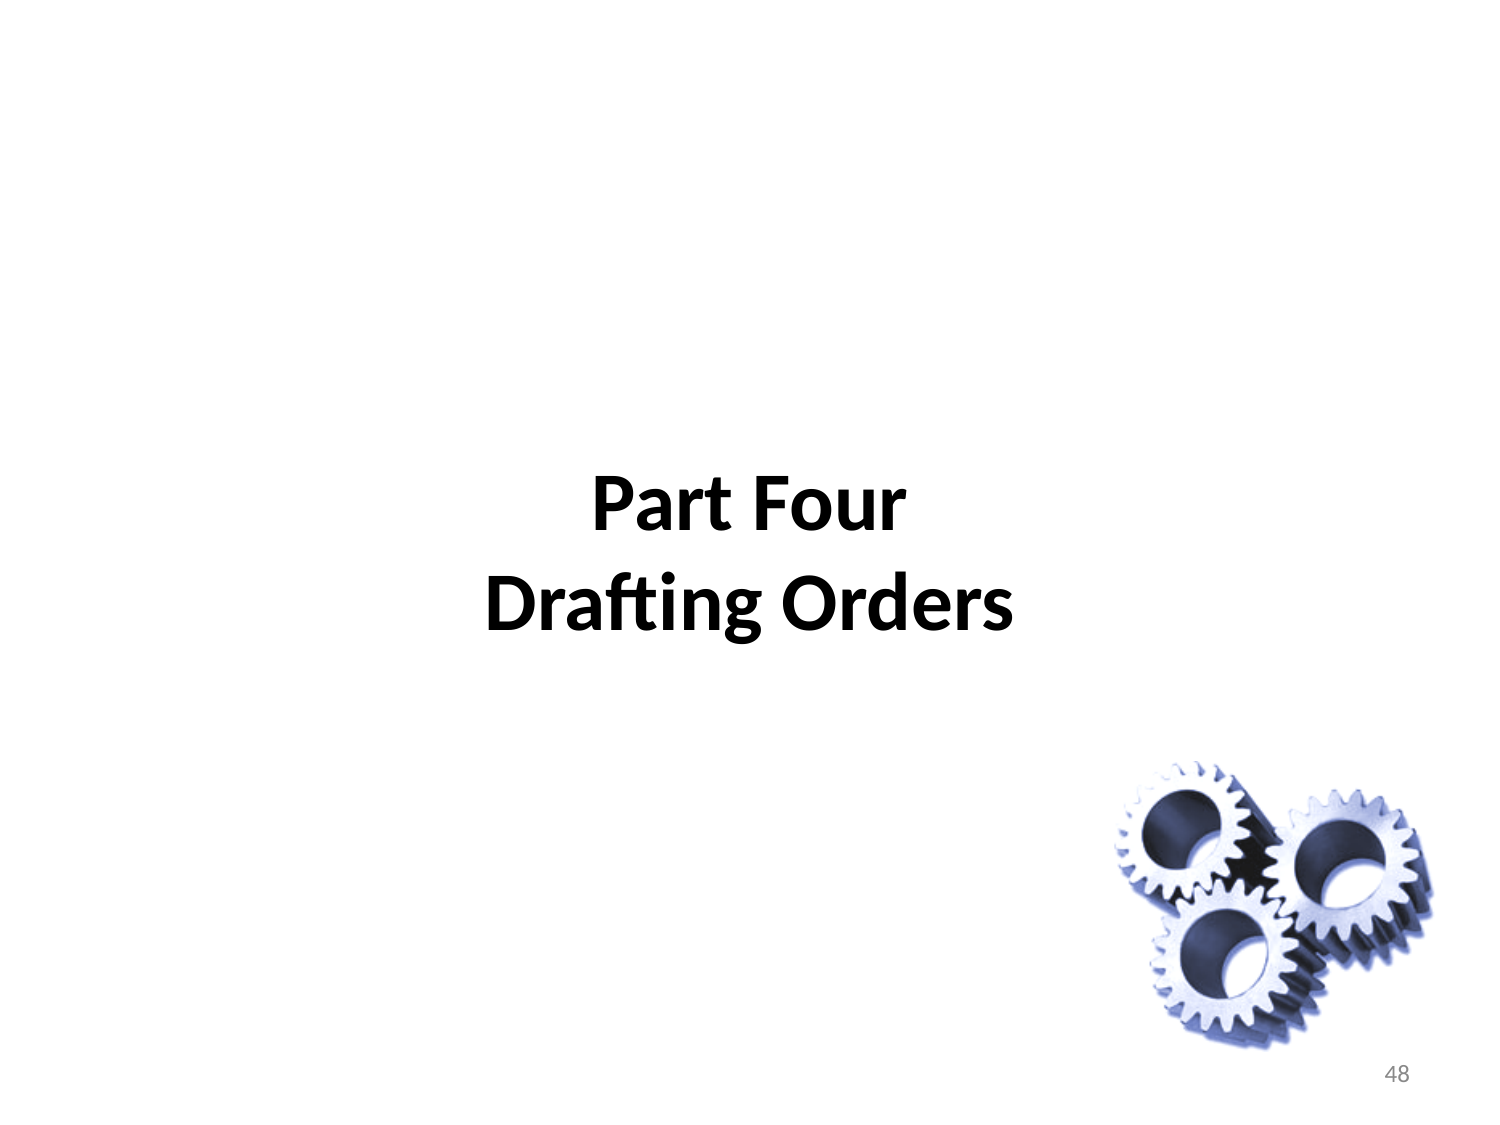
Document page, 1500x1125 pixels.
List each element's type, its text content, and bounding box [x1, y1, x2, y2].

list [1112, 761, 1436, 1052]
title Part Four Drafting Orders [75, 453, 1425, 641]
slide_number 48 [1074, 1042, 1425, 1103]
